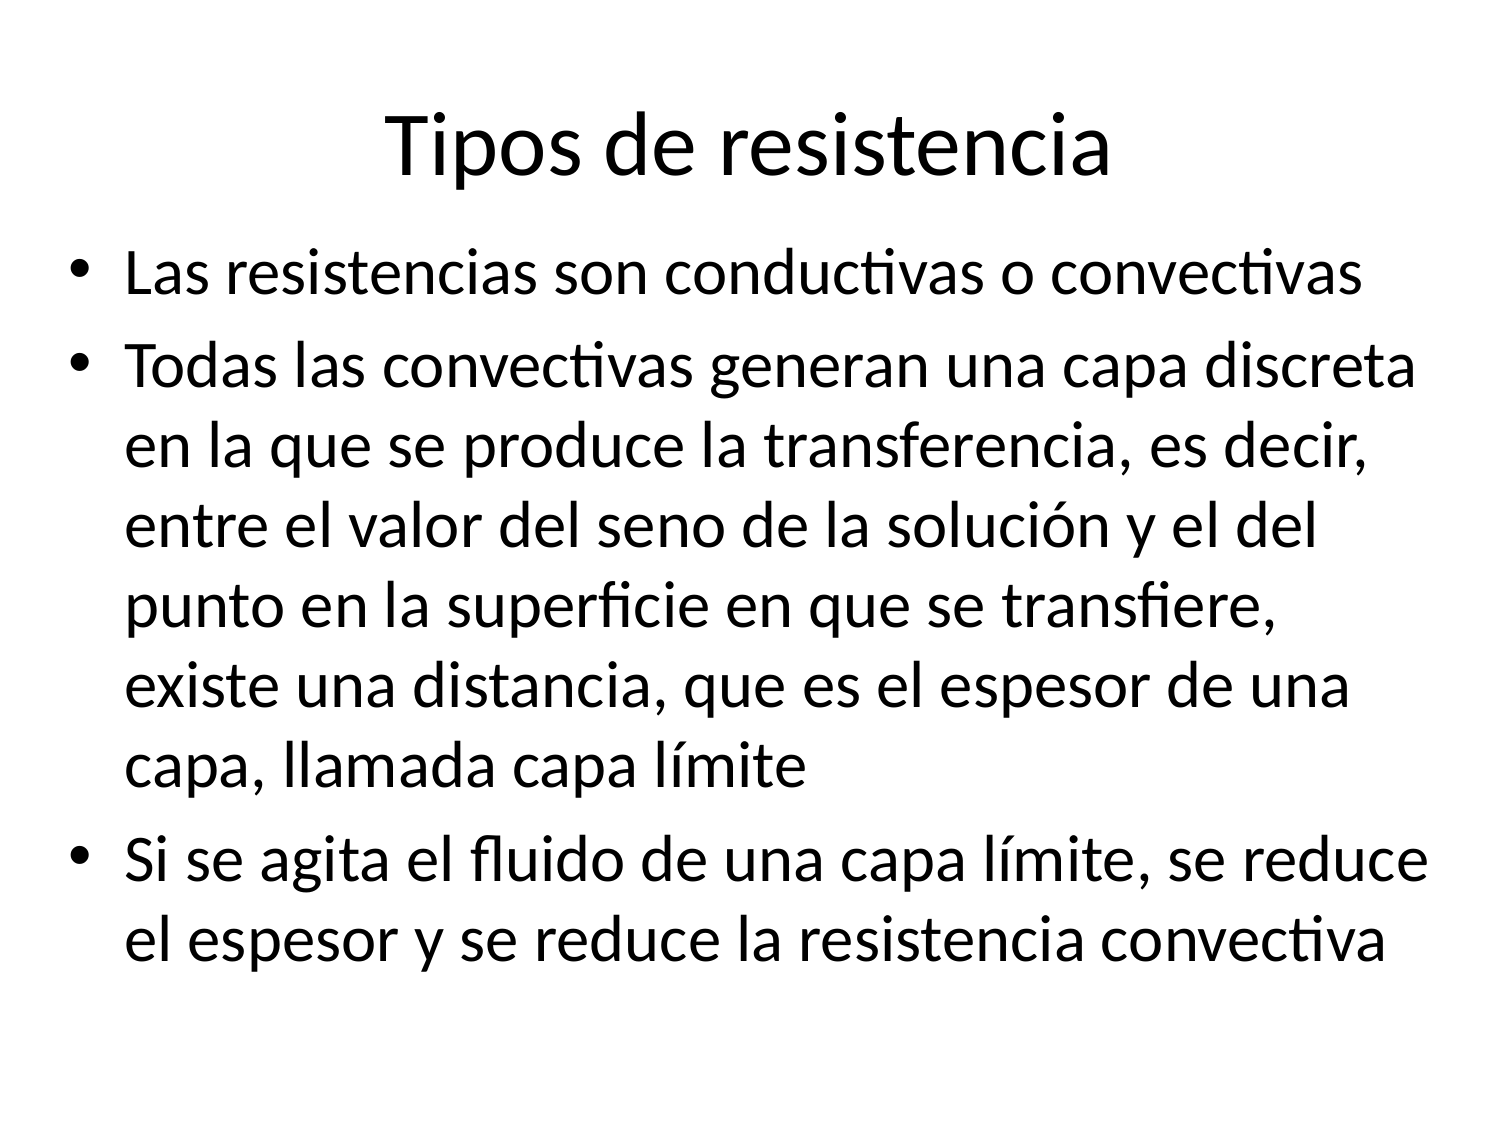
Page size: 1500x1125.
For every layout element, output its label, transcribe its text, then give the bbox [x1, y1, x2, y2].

title Tipos de resistencia [75, 45, 1425, 219]
list Las resistencias son conductivas o convectivas Todas las convectivas generan una capa discreta en la que se produce la transferencia, es decir, entre el valor del seno de la solución y el del punto en la superficie en que se transfiere, existe una distancia, que es el espesor de una capa, llamada capa límite Si se agita el fluido de una capa límite, se reduce el espesor y se reduce la resistencia convectiva [53, 219, 1459, 1059]
